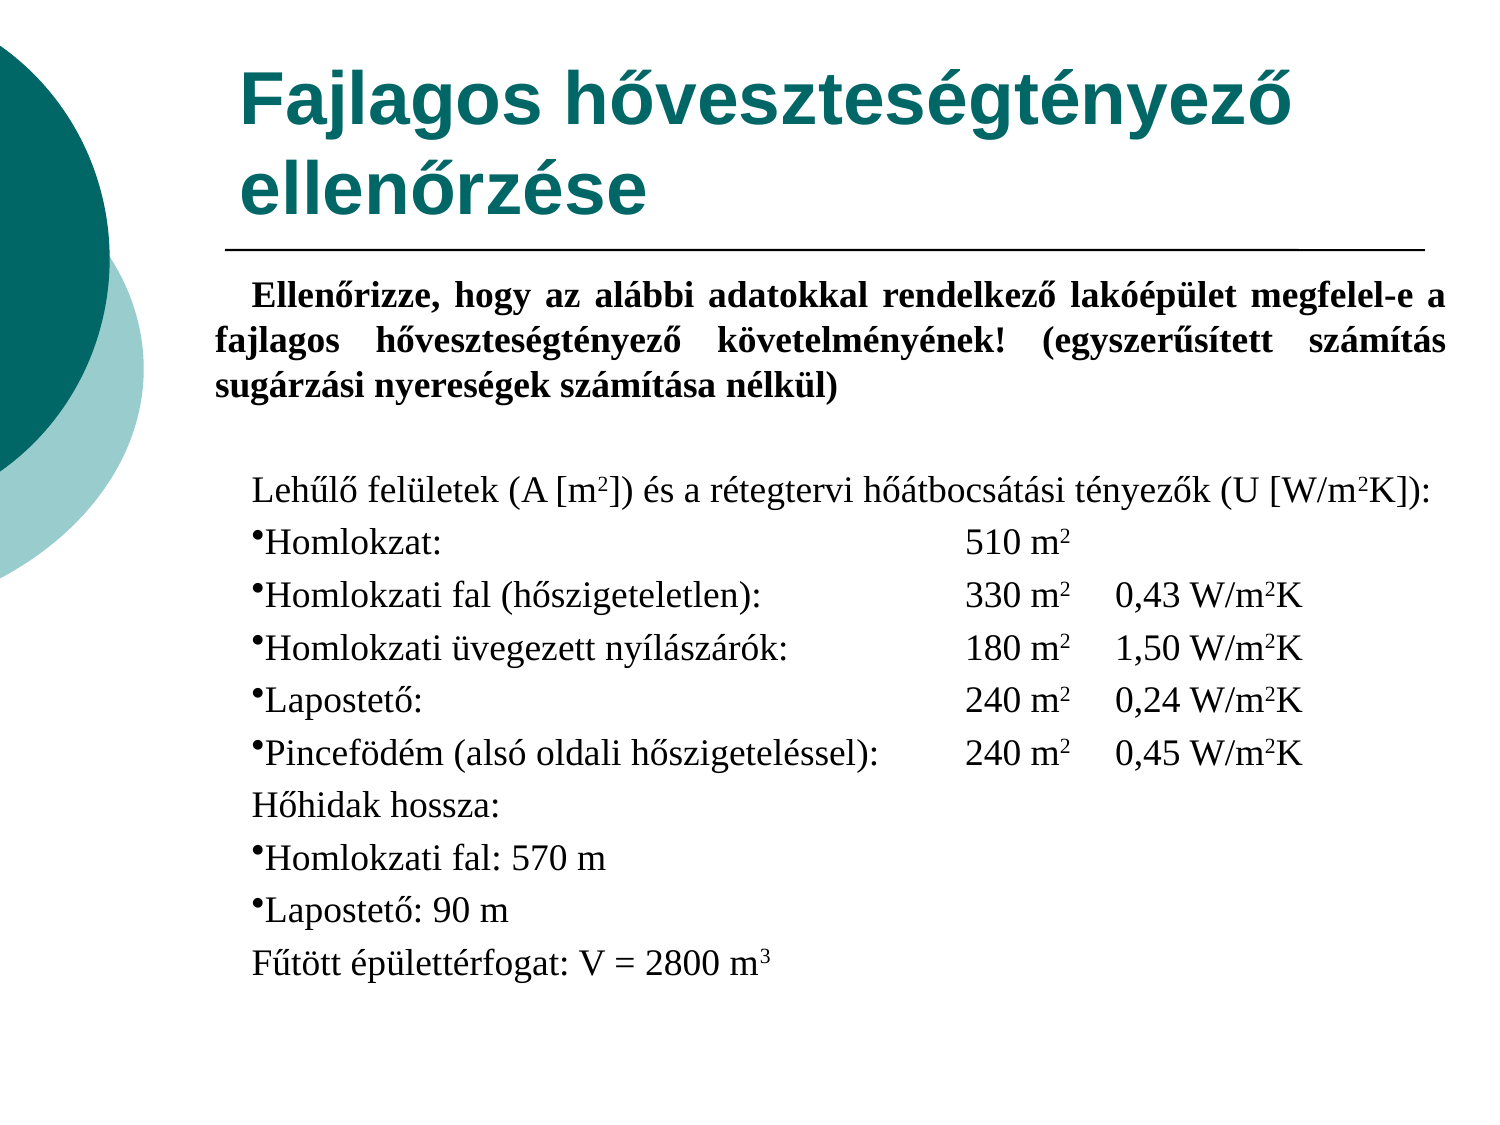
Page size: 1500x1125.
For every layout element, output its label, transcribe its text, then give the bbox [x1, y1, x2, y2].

title Fajlagos hőveszteségtényező ellenőrzése [224, 49, 1425, 237]
list Ellenőrizze, hogy az alábbi adatokkal rendelkező lakóépület megfelel-e a fajlagos hőveszteségtényező követelményének! (egyszerűsített számítás sugárzási nyereségek számítása nélkül) Lehűlő felületek (A [m2]) és a rétegtervi hőátbocsátási tényezők (U [W/m2K]): Homlokzat: 510 m2 Homlokzati fal (hőszigeteletlen): 330 m2 0,43 W/m2K Homlokzati üvegezett nyílászárók: 180 m2 1,50 W/m2K Lapostető: 240 m2 0,24 W/m2K Pincefödém (alsó oldali hőszigeteléssel): 240 m2 0,45 W/m2K Hőhidak hossza: Homlokzati fal: 570 m Lapostető: 90 m Fűtött épülettérfogat: V = 2800 m3 [200, 262, 1463, 1063]
